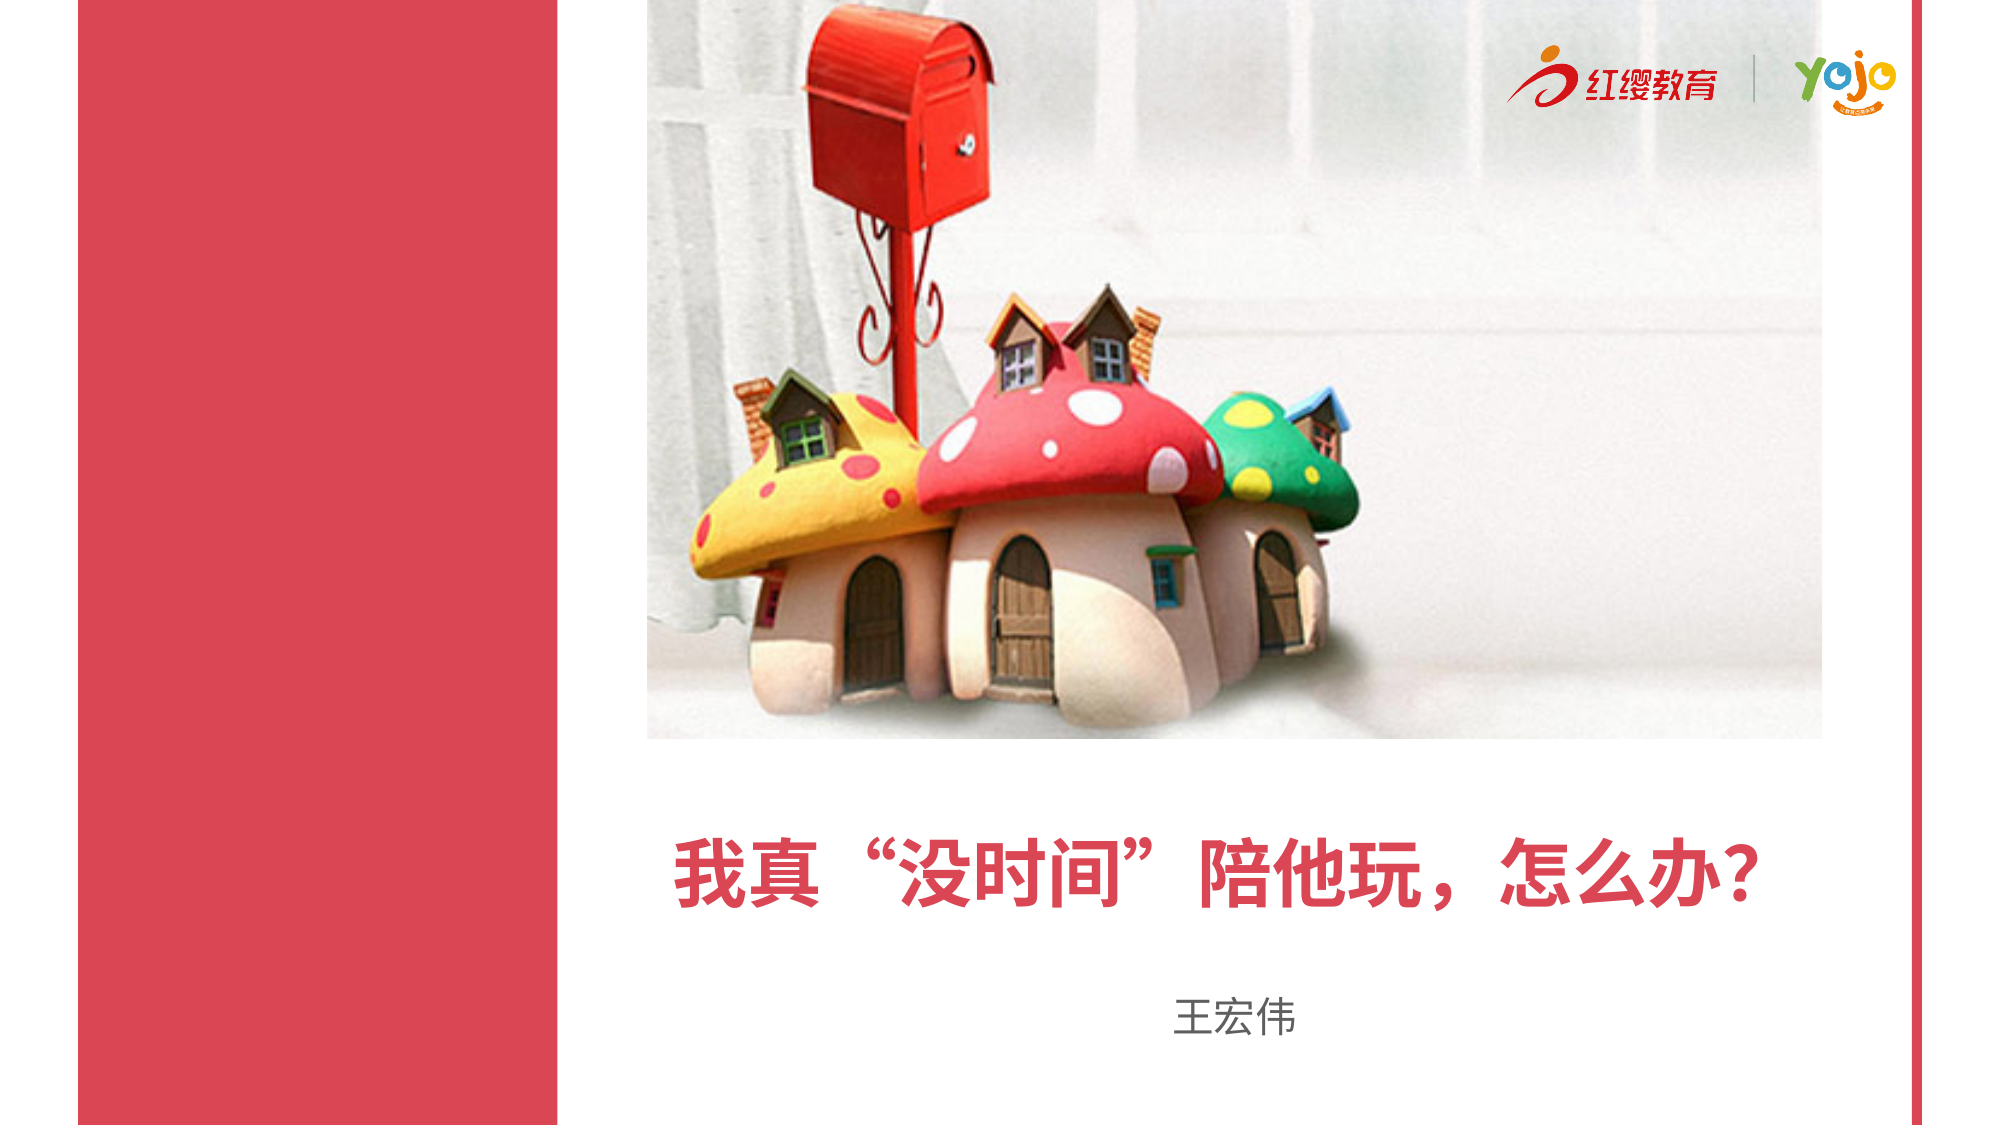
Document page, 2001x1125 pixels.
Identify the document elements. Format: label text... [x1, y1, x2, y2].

picture [647, 0, 1896, 739]
title 我真“没时间”陪他玩，怎么办？ [647, 773, 1823, 976]
subtitle 王宏伟 [647, 976, 1823, 1046]
